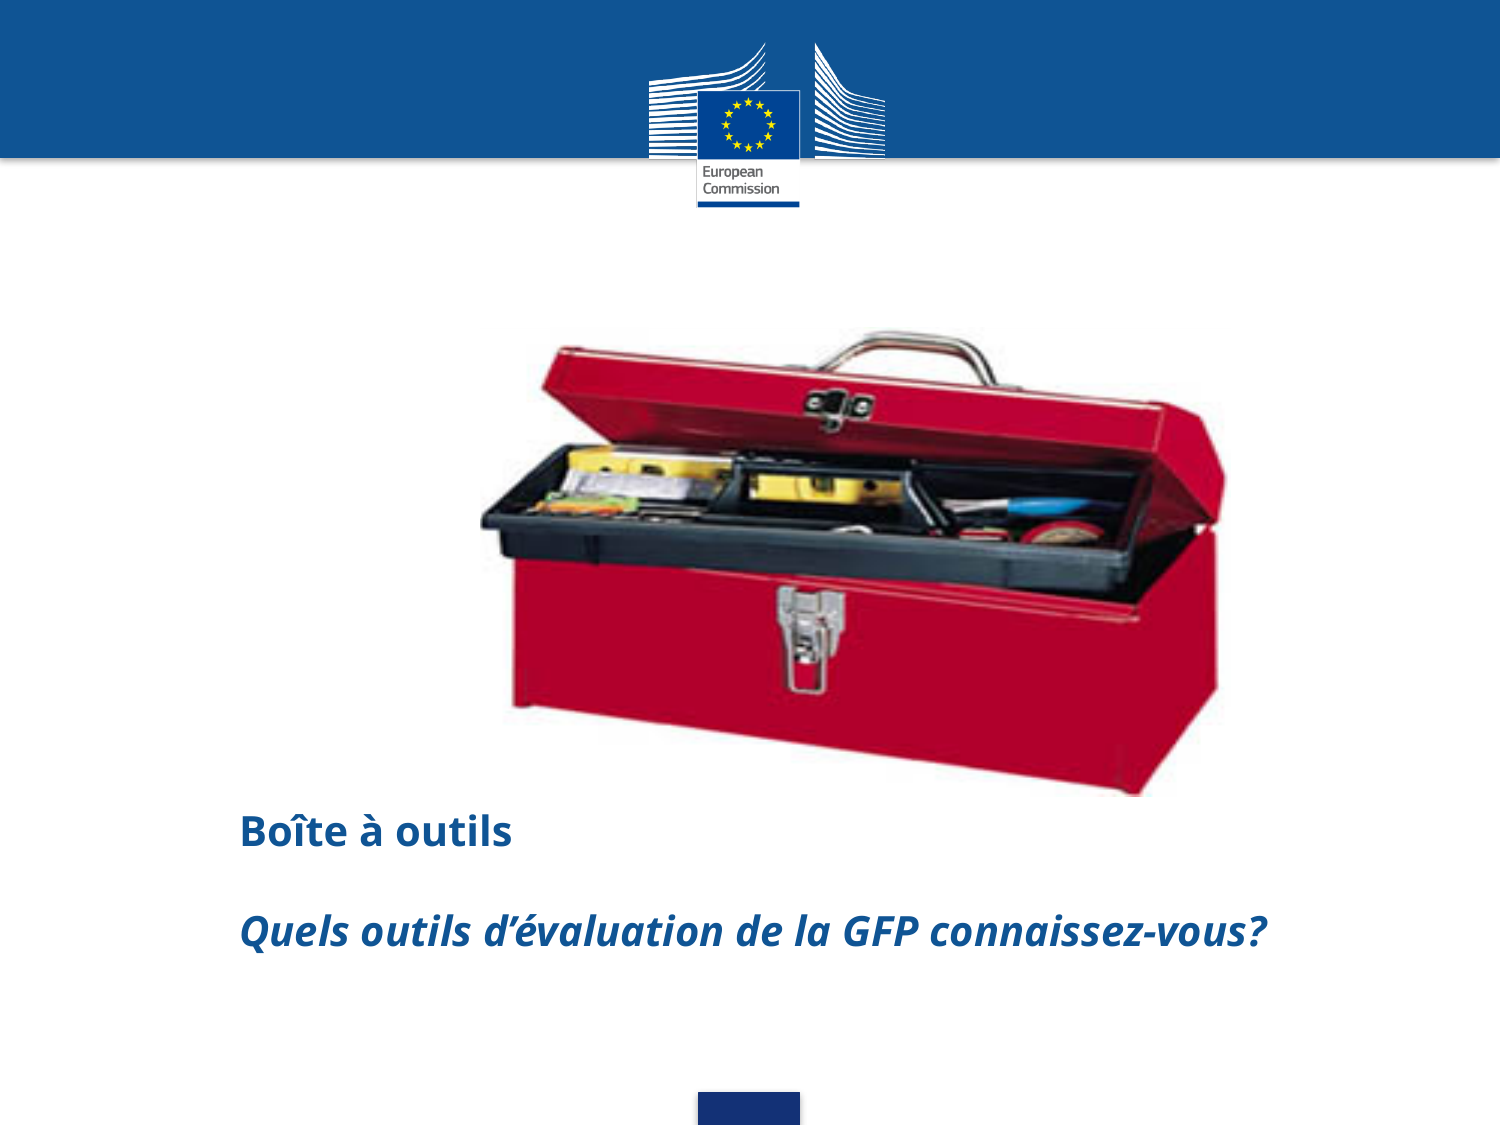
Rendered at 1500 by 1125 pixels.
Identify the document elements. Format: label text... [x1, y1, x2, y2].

picture [480, 326, 1231, 798]
picture [649, 42, 885, 208]
text_box Boîte à outils Quels outils d’évaluation de la GFP connaissez-vous? [224, 796, 1487, 962]
